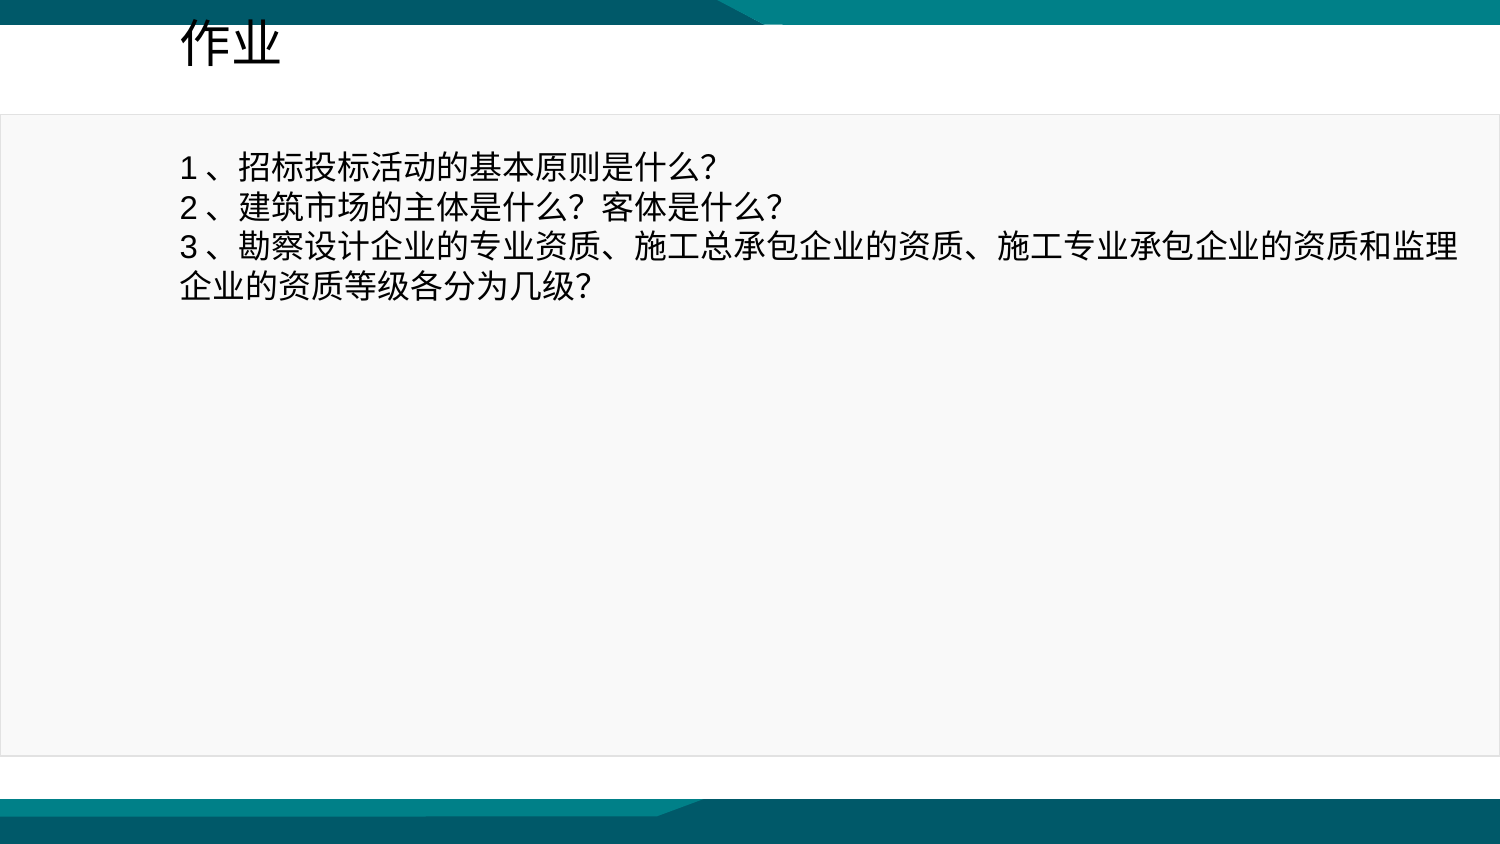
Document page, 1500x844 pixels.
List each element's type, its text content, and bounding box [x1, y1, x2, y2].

title 作业 [164, 10, 1500, 109]
list 1、招标投标活动的基本原则是什么？ 2、建筑市场的主体是什么？客体是什么？ 3、勘察设计企业的专业资质、施工总承包企业的资质、施工专业承包企业的资质和监理企业的资质等级各分为几级？ [164, 139, 1500, 786]
